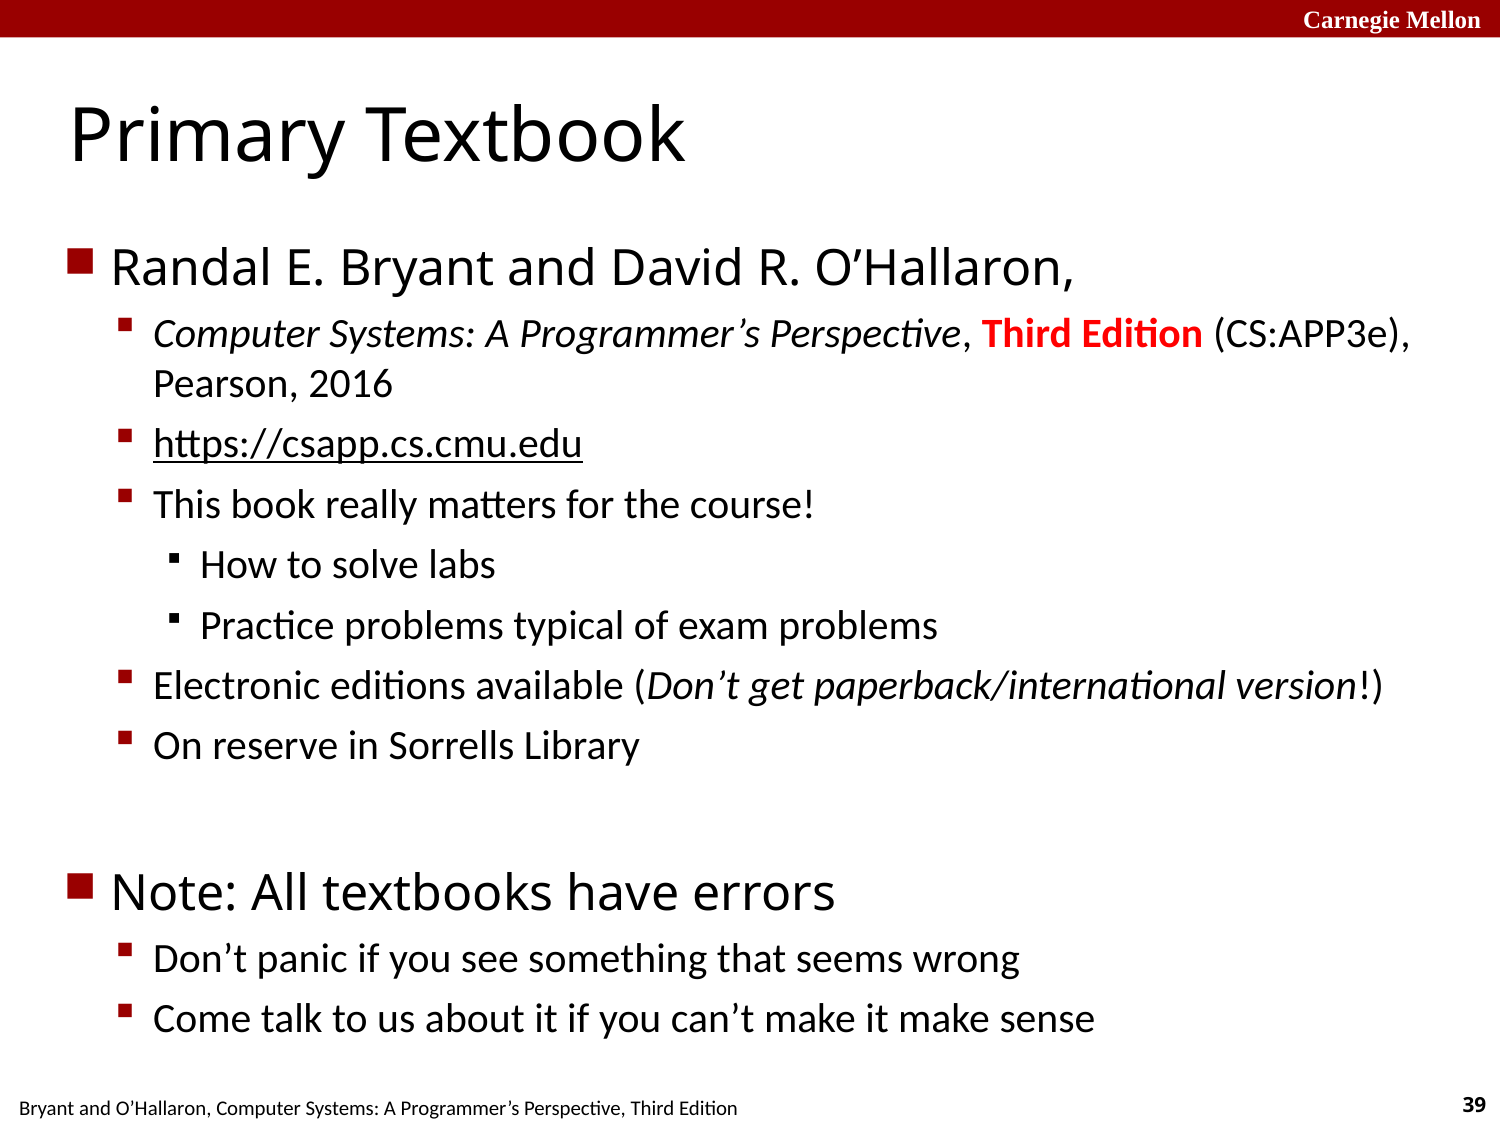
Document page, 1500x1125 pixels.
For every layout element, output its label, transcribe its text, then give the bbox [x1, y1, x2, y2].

title Primary Textbook [62, 41, 1438, 222]
list Randal E. Bryant and David R. O’Hallaron, Computer Systems: A Programmer’s Perspective, Third Edition (CS:APP3e), Pearson, 2016 https://csapp.cs.cmu.edu This book really matters for the course! How to solve labs Practice problems typical of exam problems Electronic editions available (Don’t get paperback/international version!) On reserve in Sorrells Library Note: All textbooks have errors Don’t panic if you see something that seems wrong Come talk to us about it if you can’t make it make sense [62, 228, 1438, 1038]
